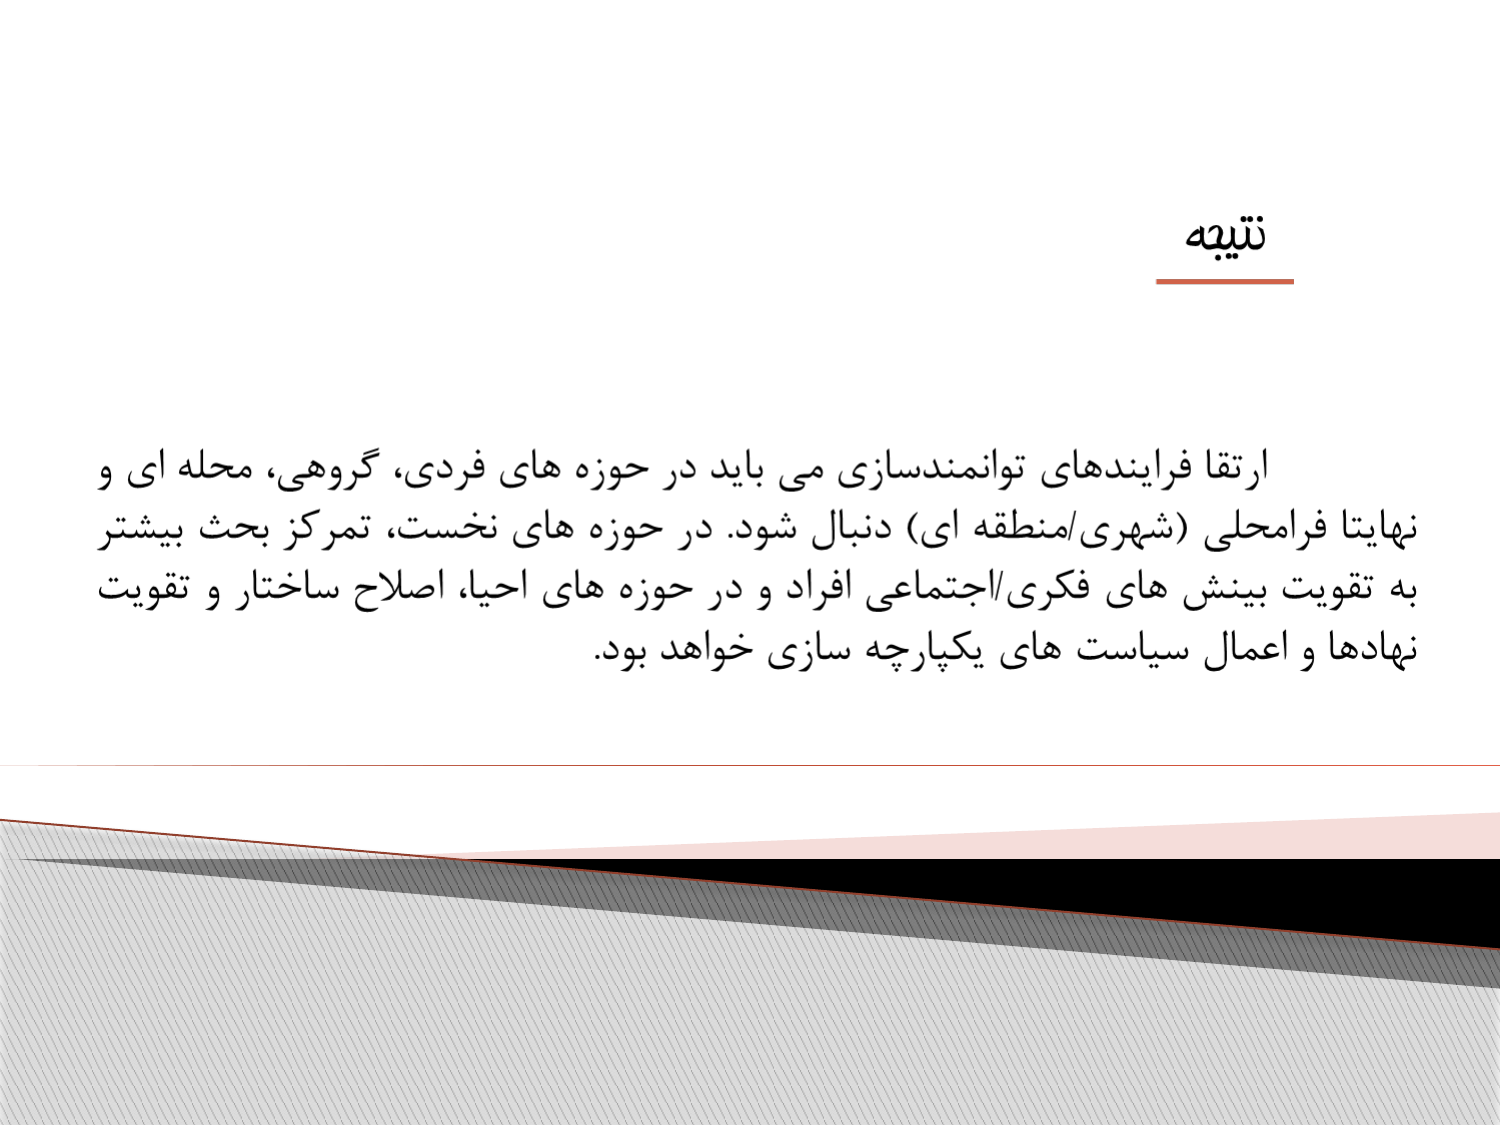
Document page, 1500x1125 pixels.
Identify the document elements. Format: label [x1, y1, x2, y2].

picture [5, 859, 1500, 989]
picture [51, 174, 1446, 712]
